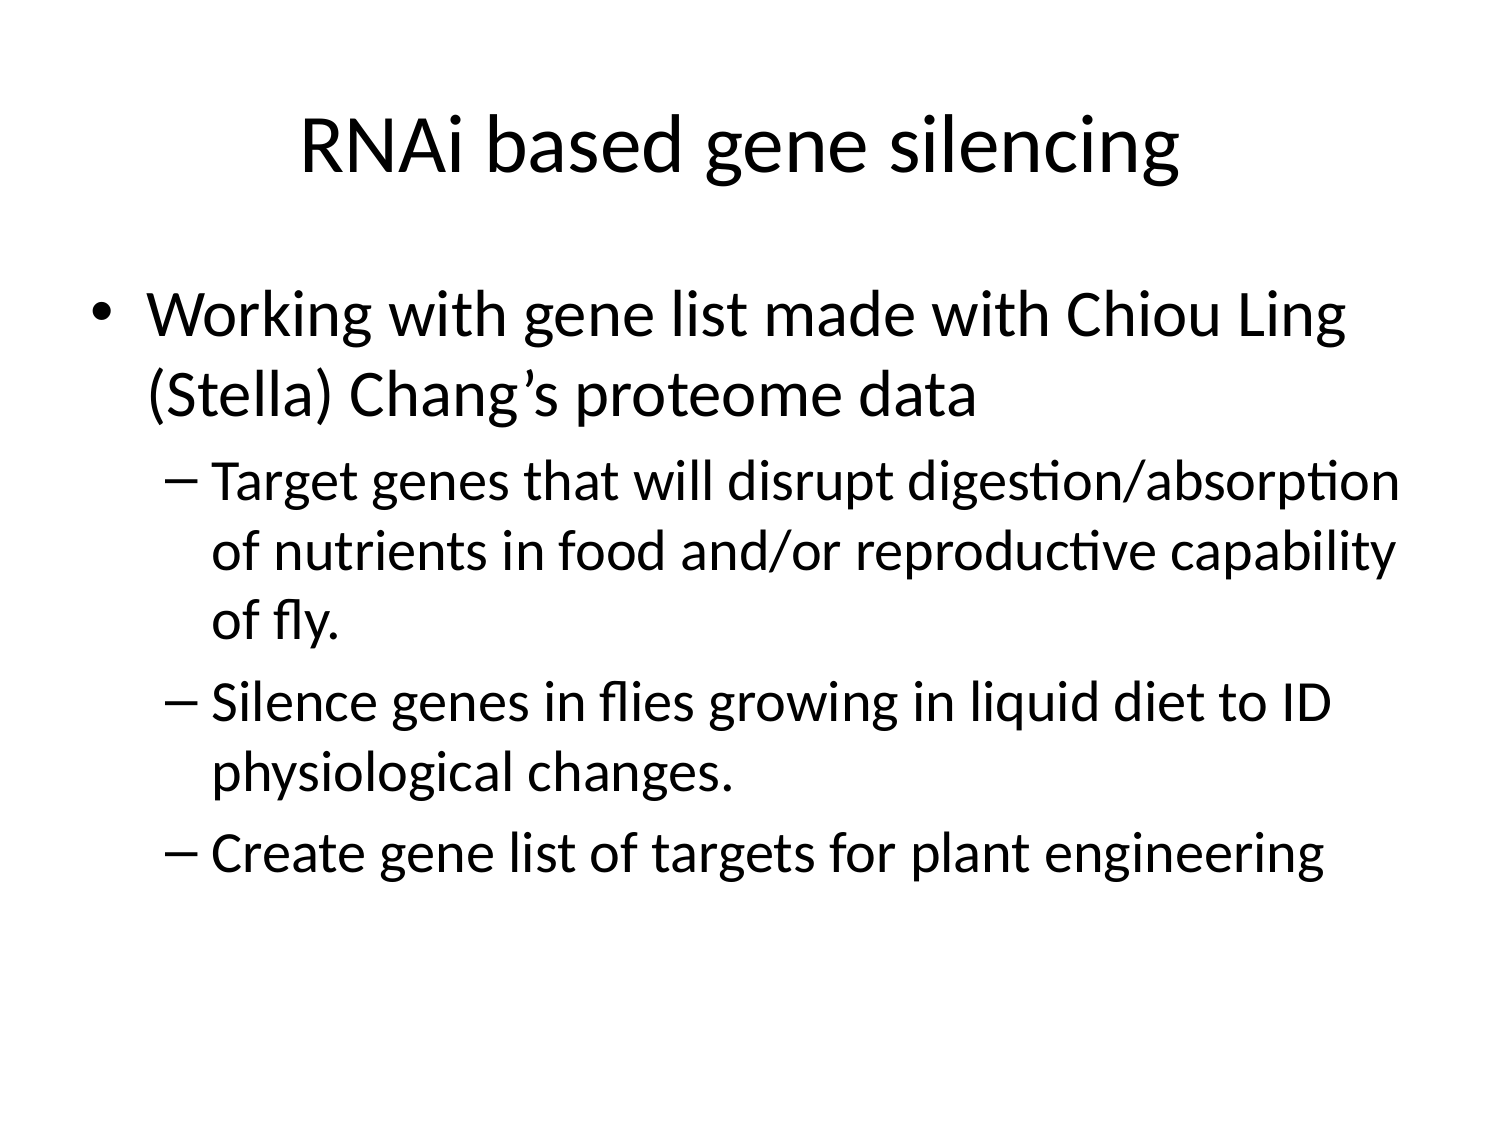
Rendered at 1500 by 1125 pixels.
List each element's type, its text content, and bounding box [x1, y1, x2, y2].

list Working with gene list made with Chiou Ling (Stella) Chang’s proteome data Target genes that will disrupt digestion/absorption of nutrients in food and/or reproductive capability of fly. Silence genes in flies growing in liquid diet to ID physiological changes. Create gene list of targets for plant engineering [74, 262, 1426, 1006]
title RNAi based gene silencing [74, 44, 1426, 233]
